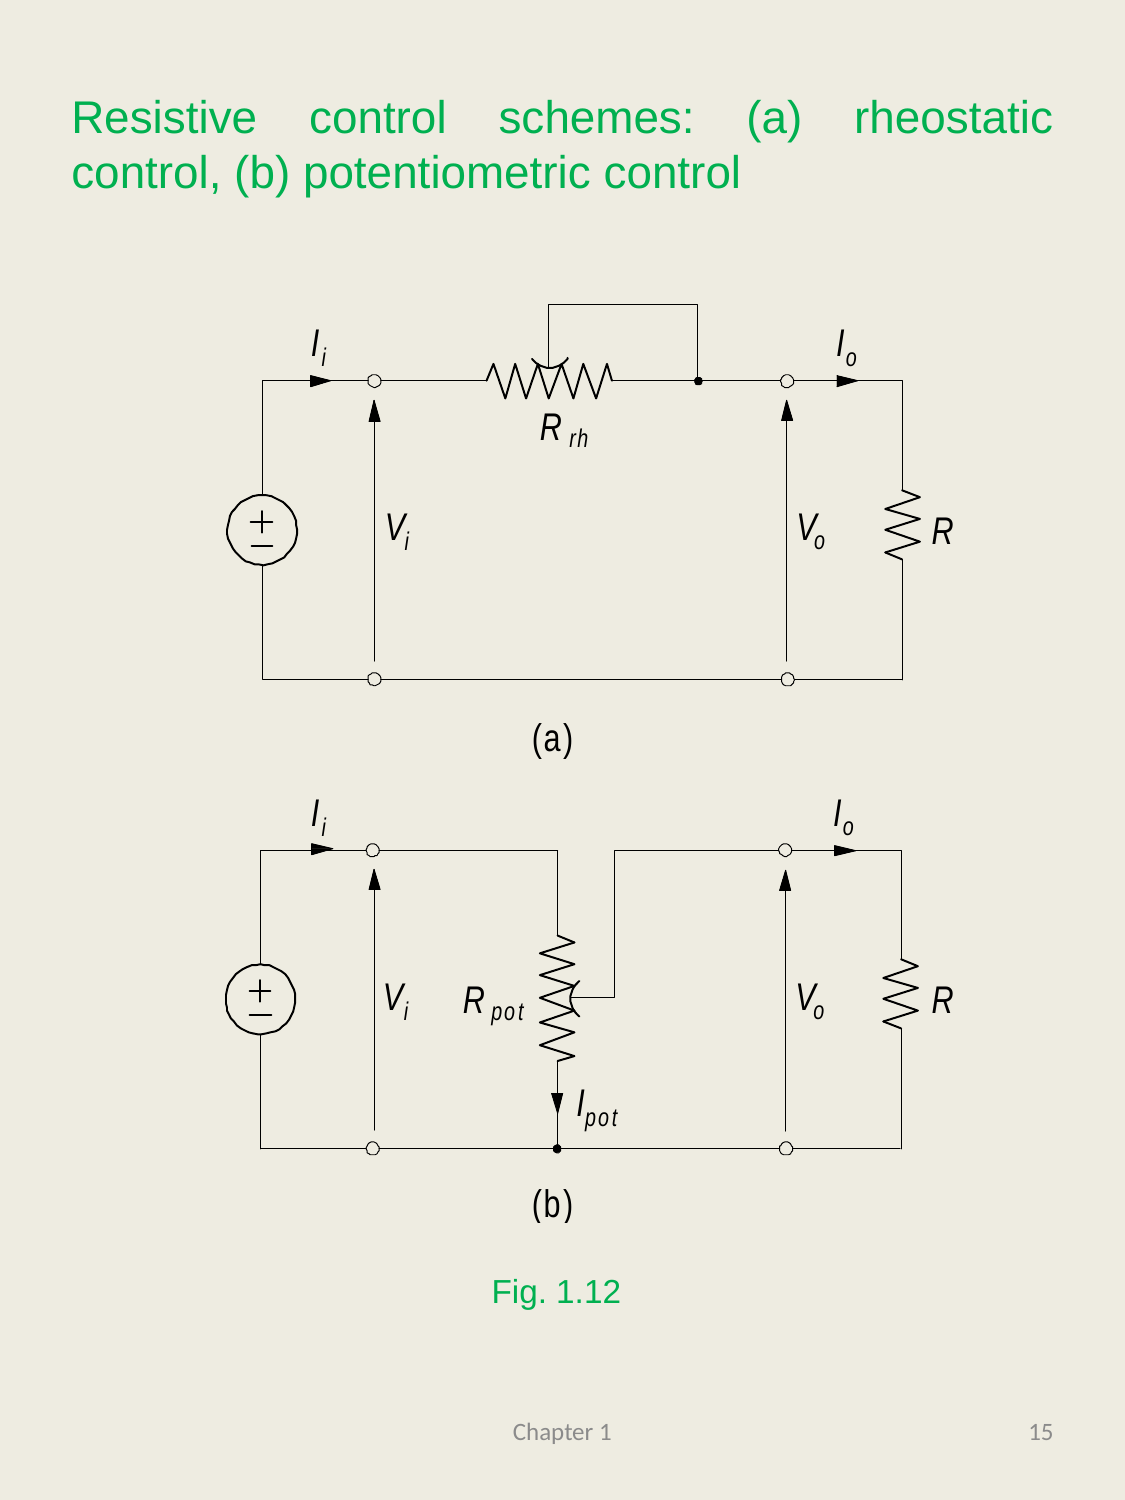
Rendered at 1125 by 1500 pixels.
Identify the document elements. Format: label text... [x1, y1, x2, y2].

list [0, 274, 1125, 1223]
title Resistive control schemes: (a) rheostatic control, (b) potentiometric control [56, 60, 1069, 225]
slide_number 15 [806, 1390, 1069, 1471]
text_box Fig. 1.12 [476, 1262, 637, 1318]
footer Chapter 1 [384, 1390, 741, 1471]
